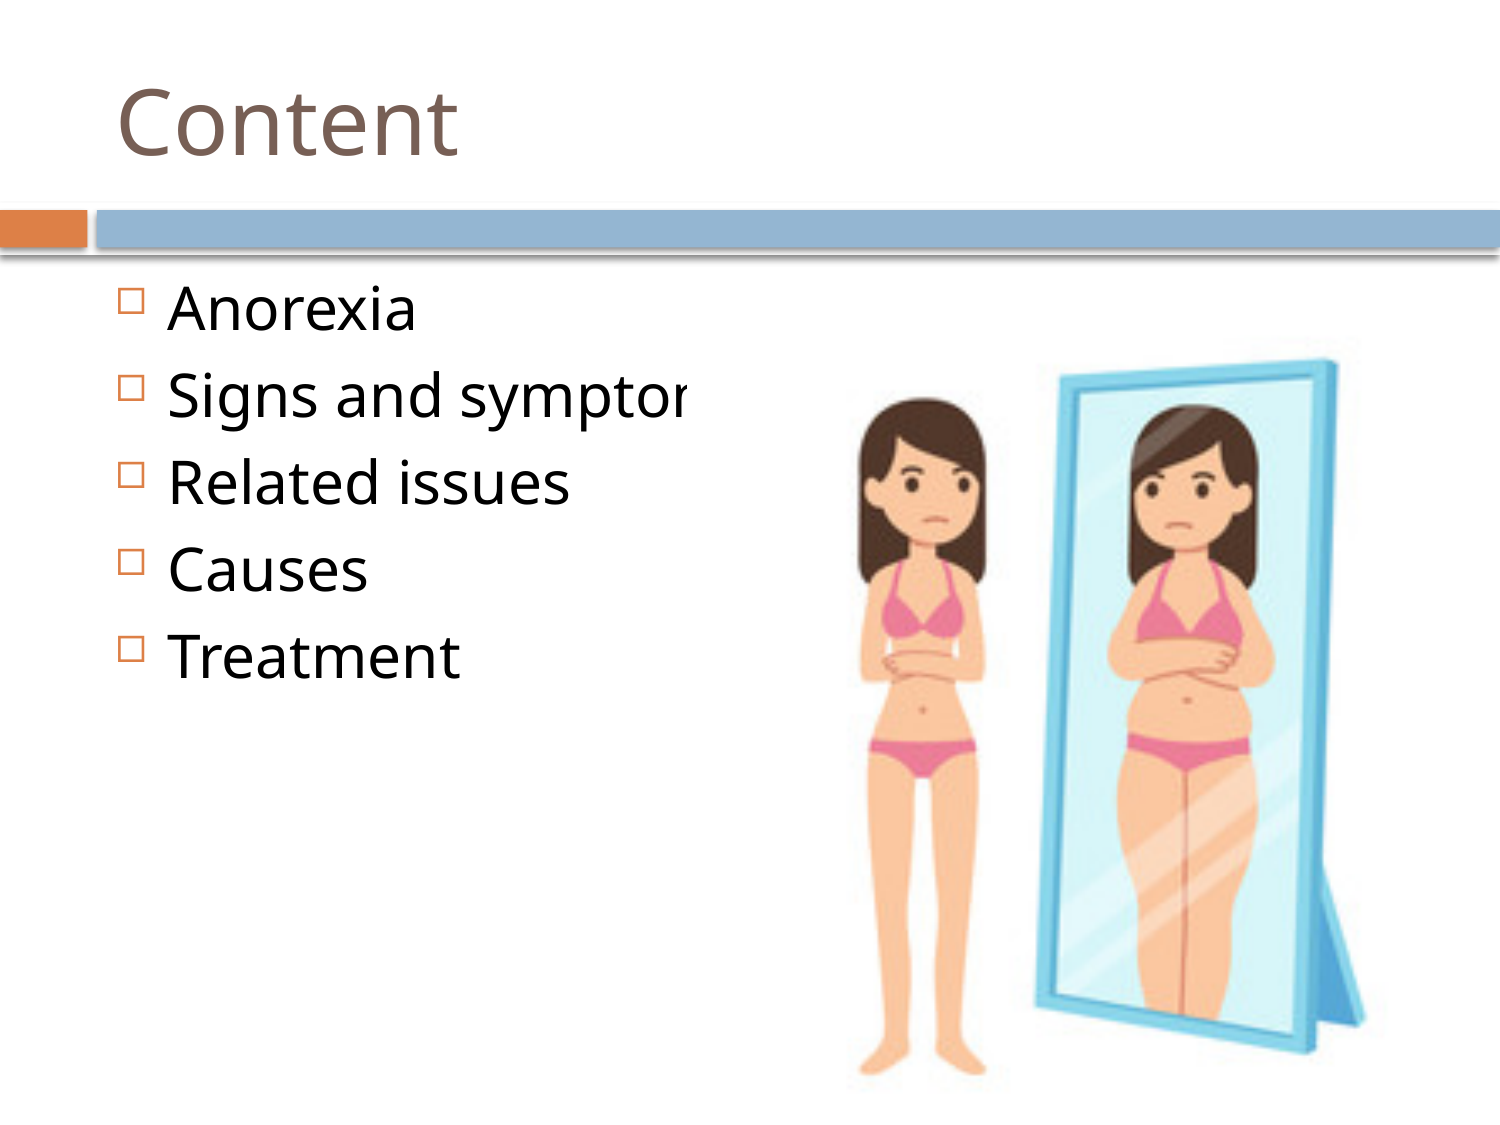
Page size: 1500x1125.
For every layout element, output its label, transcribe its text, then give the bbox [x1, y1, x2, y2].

list Anorexia Signs and symptoms Related issues Causes Treatment [100, 262, 1438, 1000]
title Content [100, 37, 1438, 200]
picture [687, 311, 1496, 1120]
